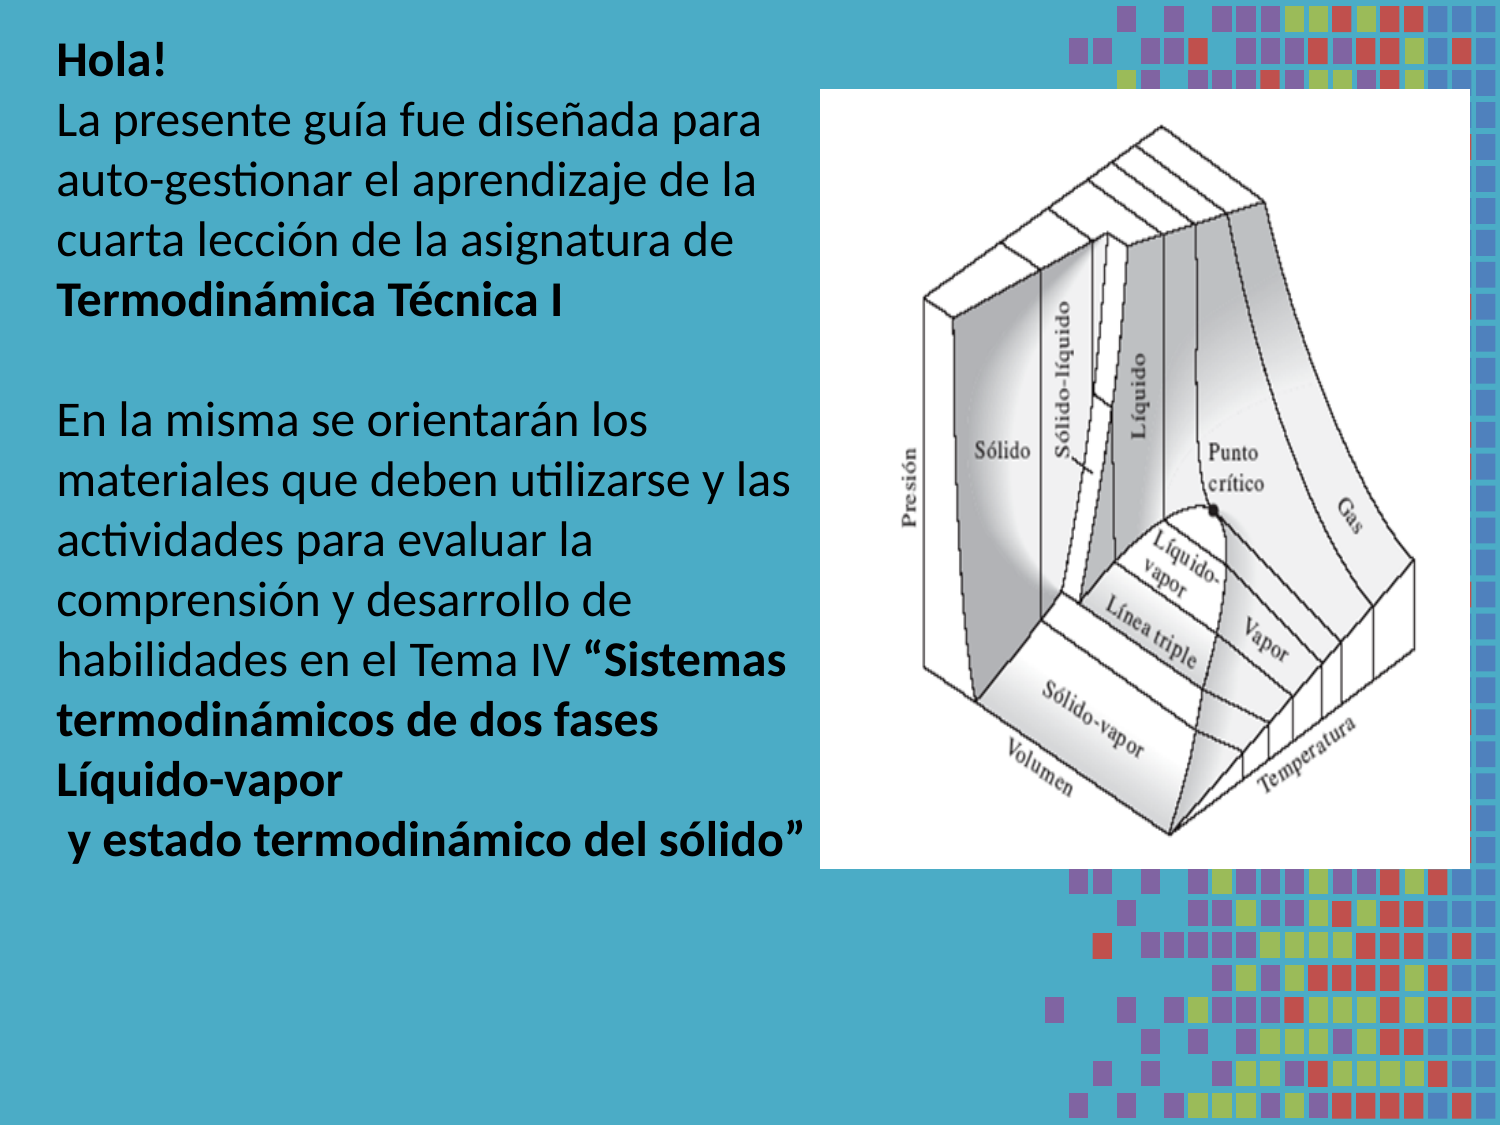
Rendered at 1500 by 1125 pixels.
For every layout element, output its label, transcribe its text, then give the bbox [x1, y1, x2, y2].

picture [820, 89, 1471, 869]
title Hola! La presente guía fue diseñada para auto-gestionar el aprendizaje de la cuarta lección de la asignatura de Termodinámica Técnica I En la misma se orientarán los materiales que deben utilizarse y las actividades para evaluar la comprensión y desarrollo de habilidades en el Tema IV “Sistemas termodinámicos de dos fases Líquido-vapor y estado termodinámico del sólido” [41, 19, 841, 634]
